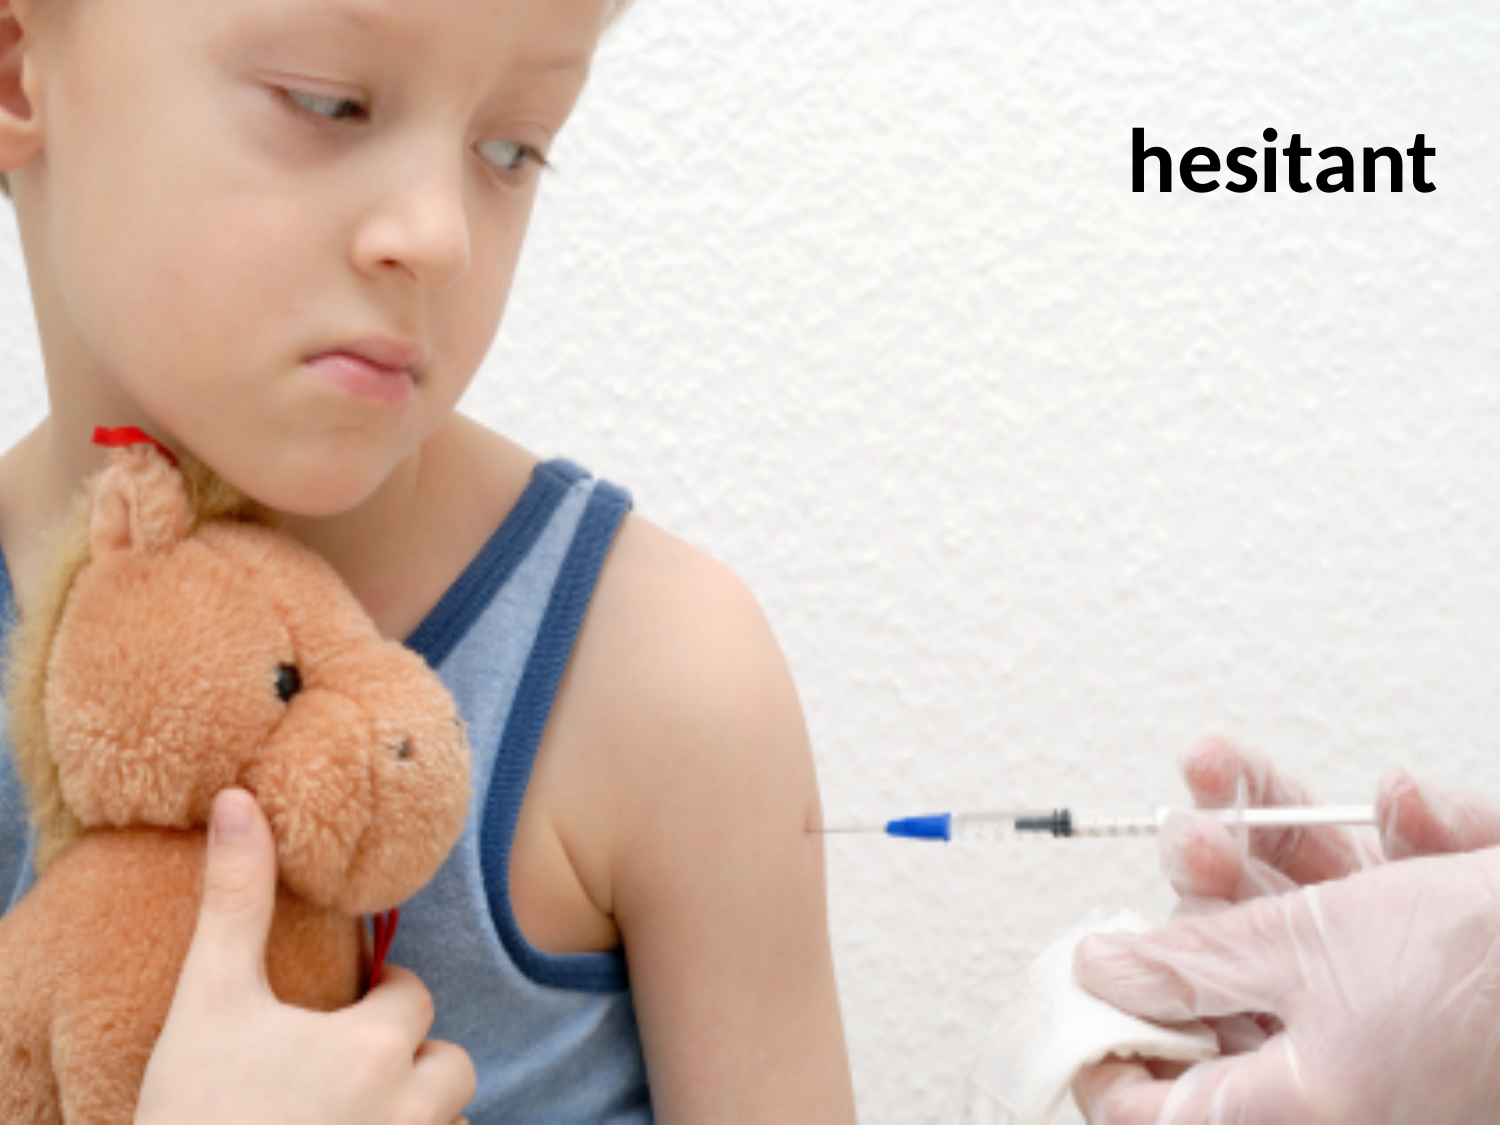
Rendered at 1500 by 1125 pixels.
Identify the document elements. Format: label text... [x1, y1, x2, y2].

picture [0, 0, 1500, 1125]
title hesitant [937, 0, 1500, 313]
